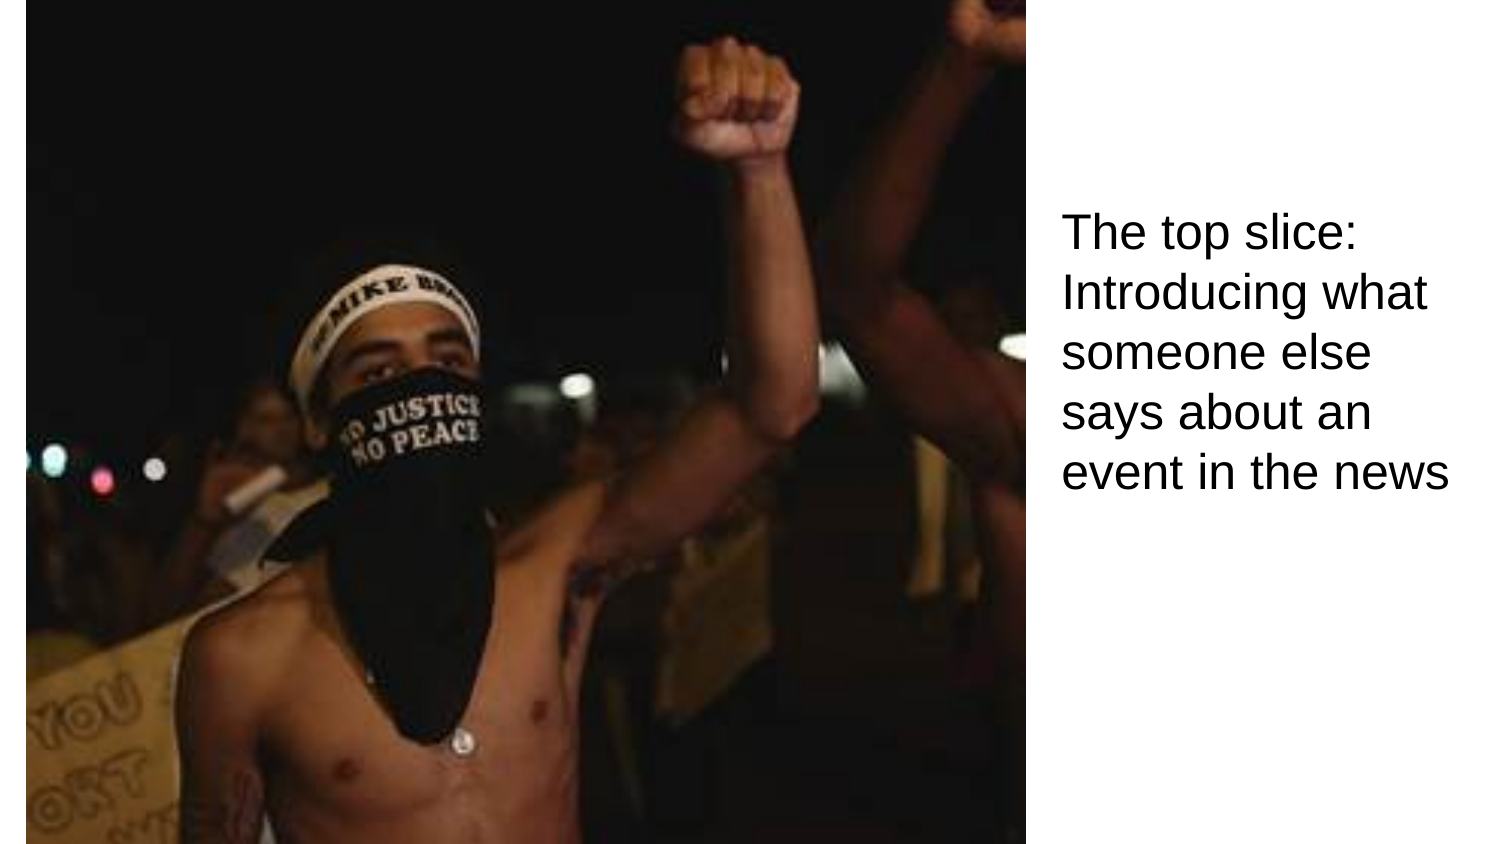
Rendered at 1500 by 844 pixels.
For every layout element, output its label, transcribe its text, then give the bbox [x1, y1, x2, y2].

text_box The top slice: Introducing what someone else says about an event in the news [1046, 184, 1485, 731]
picture [26, 0, 1027, 844]
